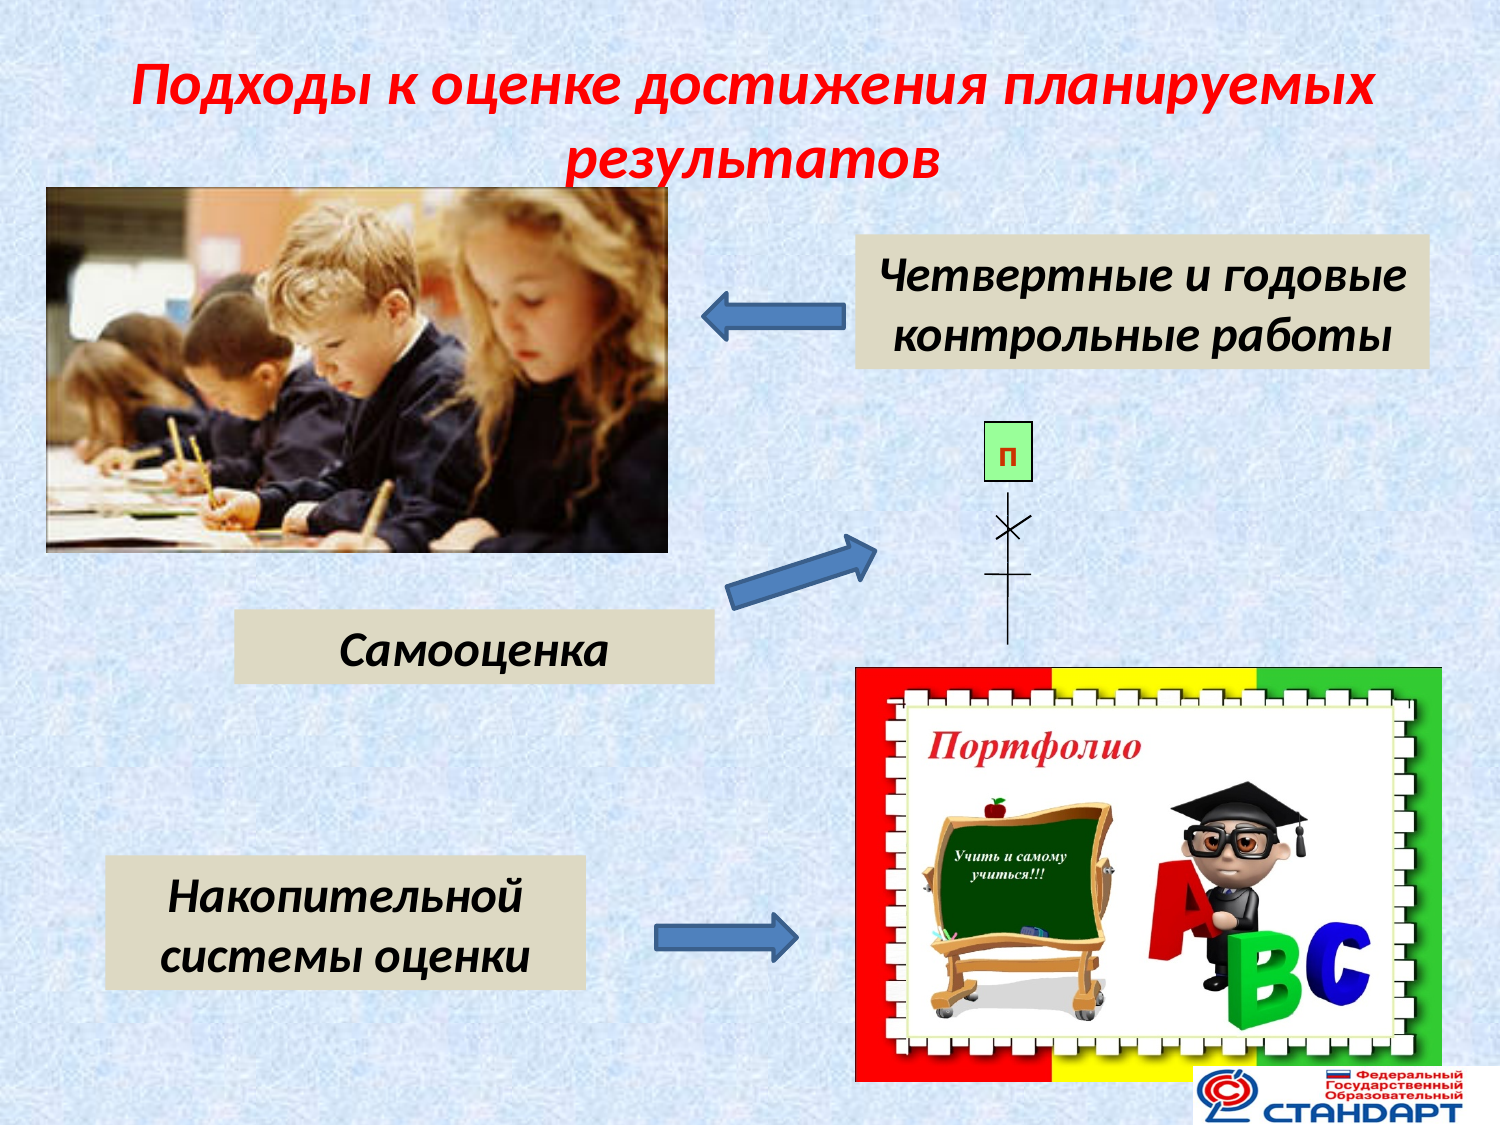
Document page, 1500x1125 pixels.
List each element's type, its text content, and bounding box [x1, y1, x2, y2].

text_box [995, 515, 1032, 540]
text_box Четвертные и годовые контрольные работы [855, 234, 1430, 370]
text_box [654, 912, 799, 963]
text_box п [984, 421, 1032, 481]
text_box Накопительной системы оценки [105, 855, 586, 991]
text_box Самооценка [234, 609, 715, 685]
picture [0, 0, 1500, 1125]
text_box [701, 290, 846, 342]
list Подходы к оценке достижения планируемых результатов [82, 35, 1425, 200]
text_box [724, 533, 878, 611]
